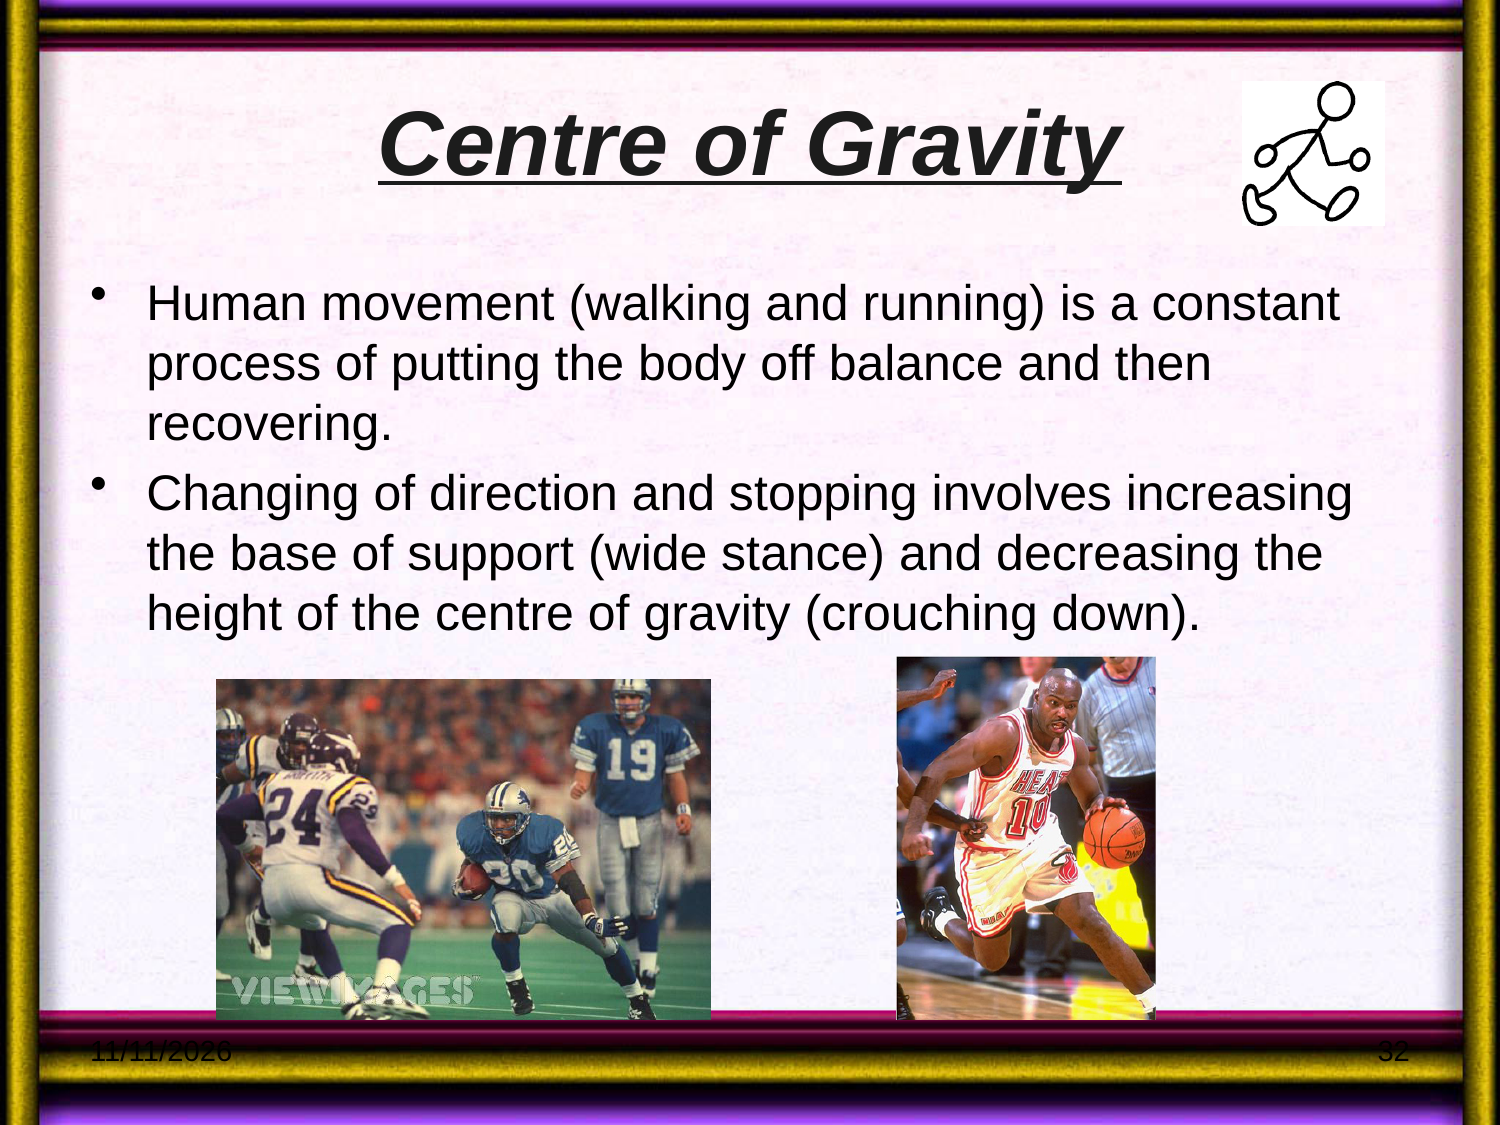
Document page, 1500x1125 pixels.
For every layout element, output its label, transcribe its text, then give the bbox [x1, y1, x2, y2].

title Centre of Gravity [74, 44, 1426, 233]
slide_number 32 [1074, 1024, 1426, 1103]
picture [0, 0, 1500, 1125]
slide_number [74, 1024, 426, 1103]
list Human movement (walking and running) is a constant process of putting the body off balance and then recovering. Changing of direction and stopping involves increasing the base of support (wide stance) and decreasing the height of the centre of gravity (crouching down). [74, 262, 1426, 1006]
